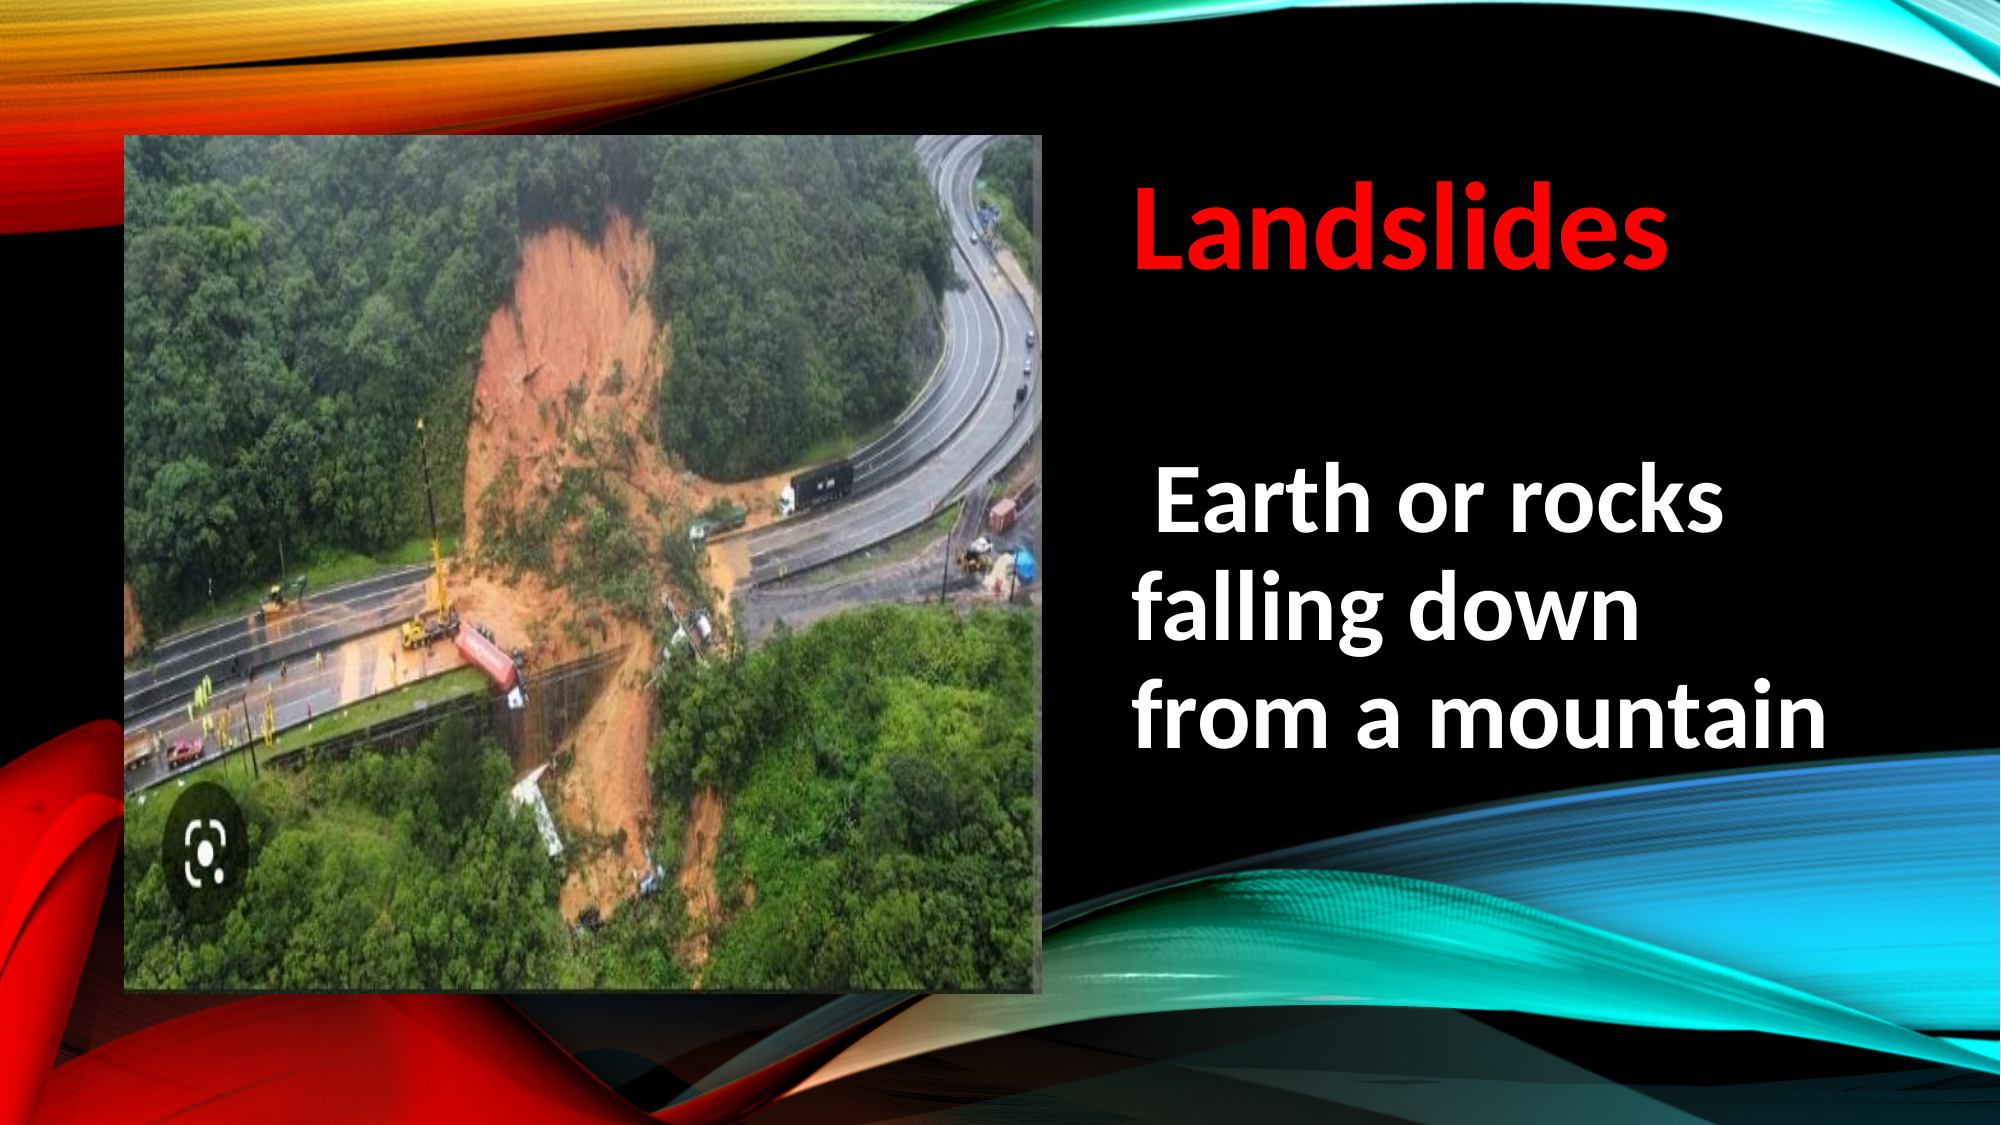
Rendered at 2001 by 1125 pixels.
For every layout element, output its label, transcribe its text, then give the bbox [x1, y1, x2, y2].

subtitle Landslides Earth or rocks falling down from a mountain [1116, 154, 1876, 1027]
picture [0, 0, 2000, 1125]
